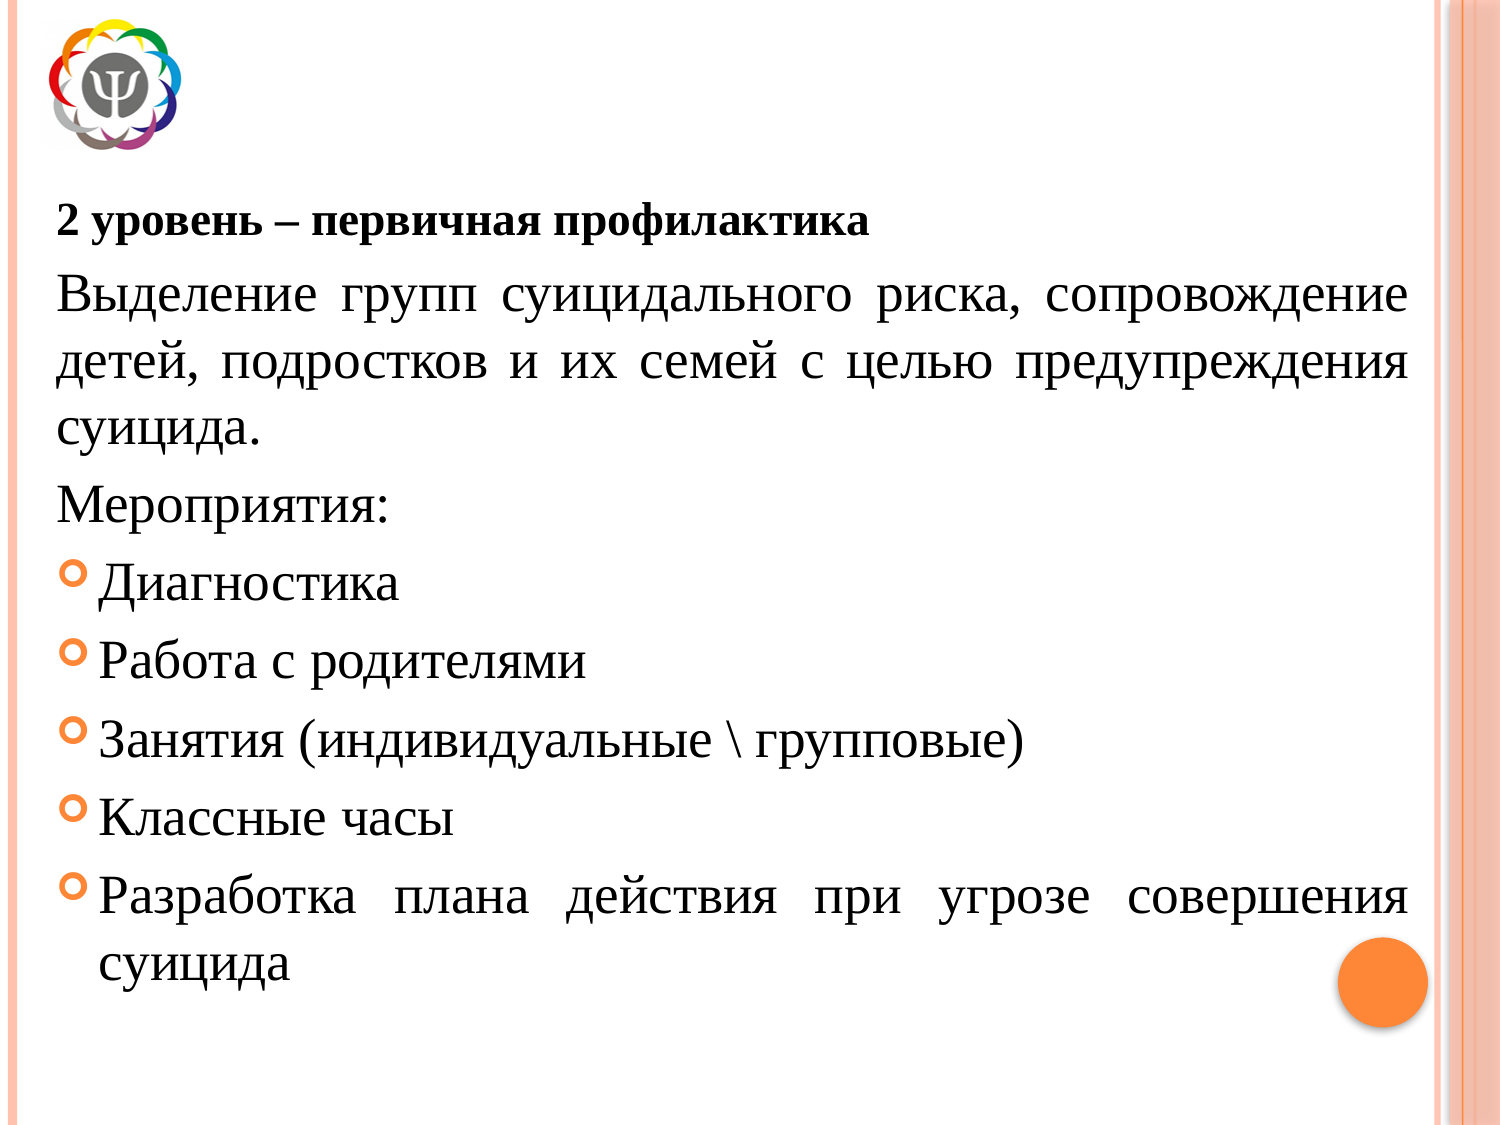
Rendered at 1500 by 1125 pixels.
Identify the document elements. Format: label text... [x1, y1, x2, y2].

picture [40, 18, 185, 151]
list 2 уровень – первичная профилактика Выделение групп суицидального риска, сопровождение детей, подростков и их семей с целью предупреждения суицида. Мероприятия: Диагностика Работа с родителями Занятия (индивидуальные \ групповые) Классные часы Разработка плана действия при угрозе совершения суицида [41, 42, 1425, 1005]
